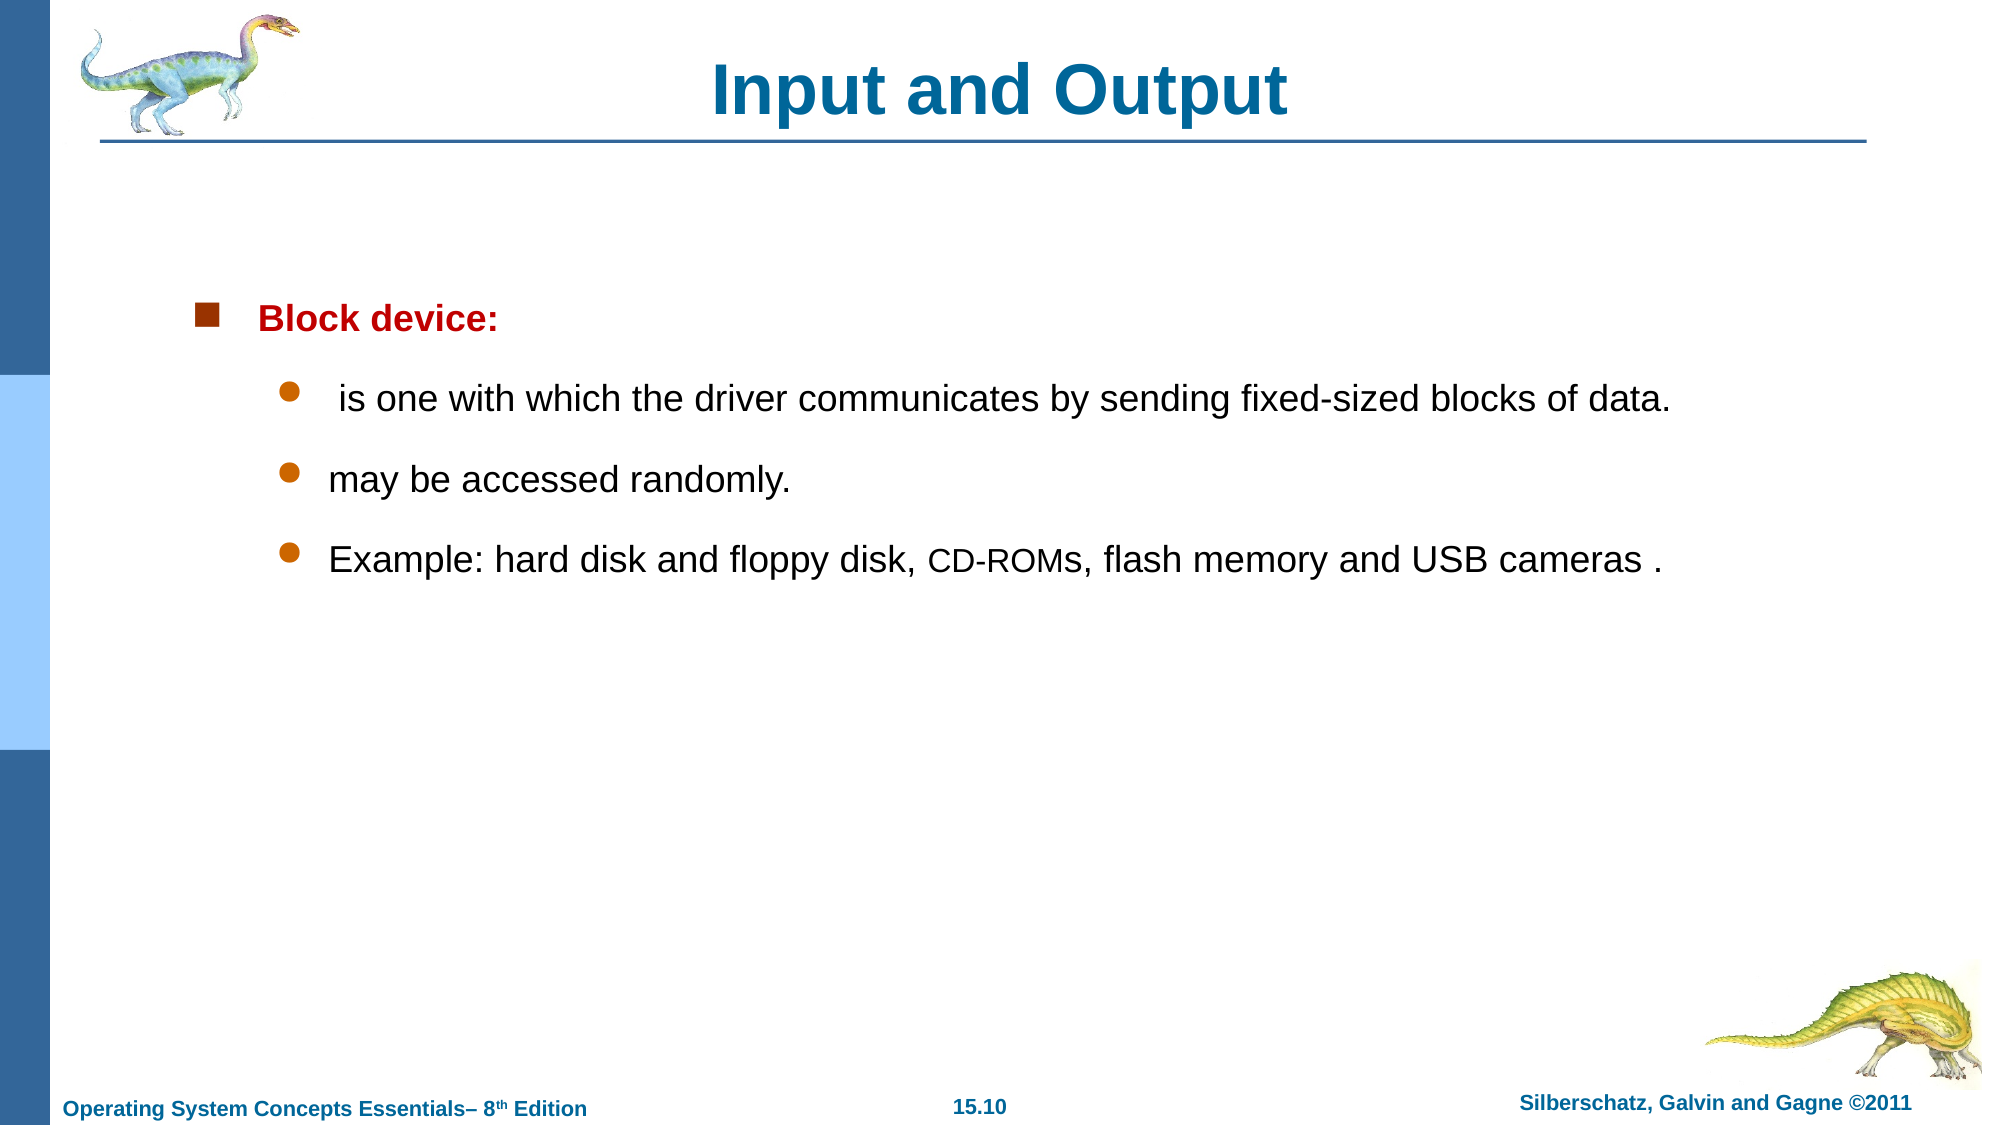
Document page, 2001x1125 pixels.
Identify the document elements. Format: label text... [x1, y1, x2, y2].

picture [62, 0, 324, 149]
title Input and Output [99, 45, 1900, 141]
picture [1700, 959, 1982, 1090]
list Block device: is one with which the driver communicates by sending fixed-sized blocks of data. may be accessed randomly. Example: hard disk and floppy disk, CD-ROMs, flash memory and USB cameras . [176, 202, 1860, 1007]
